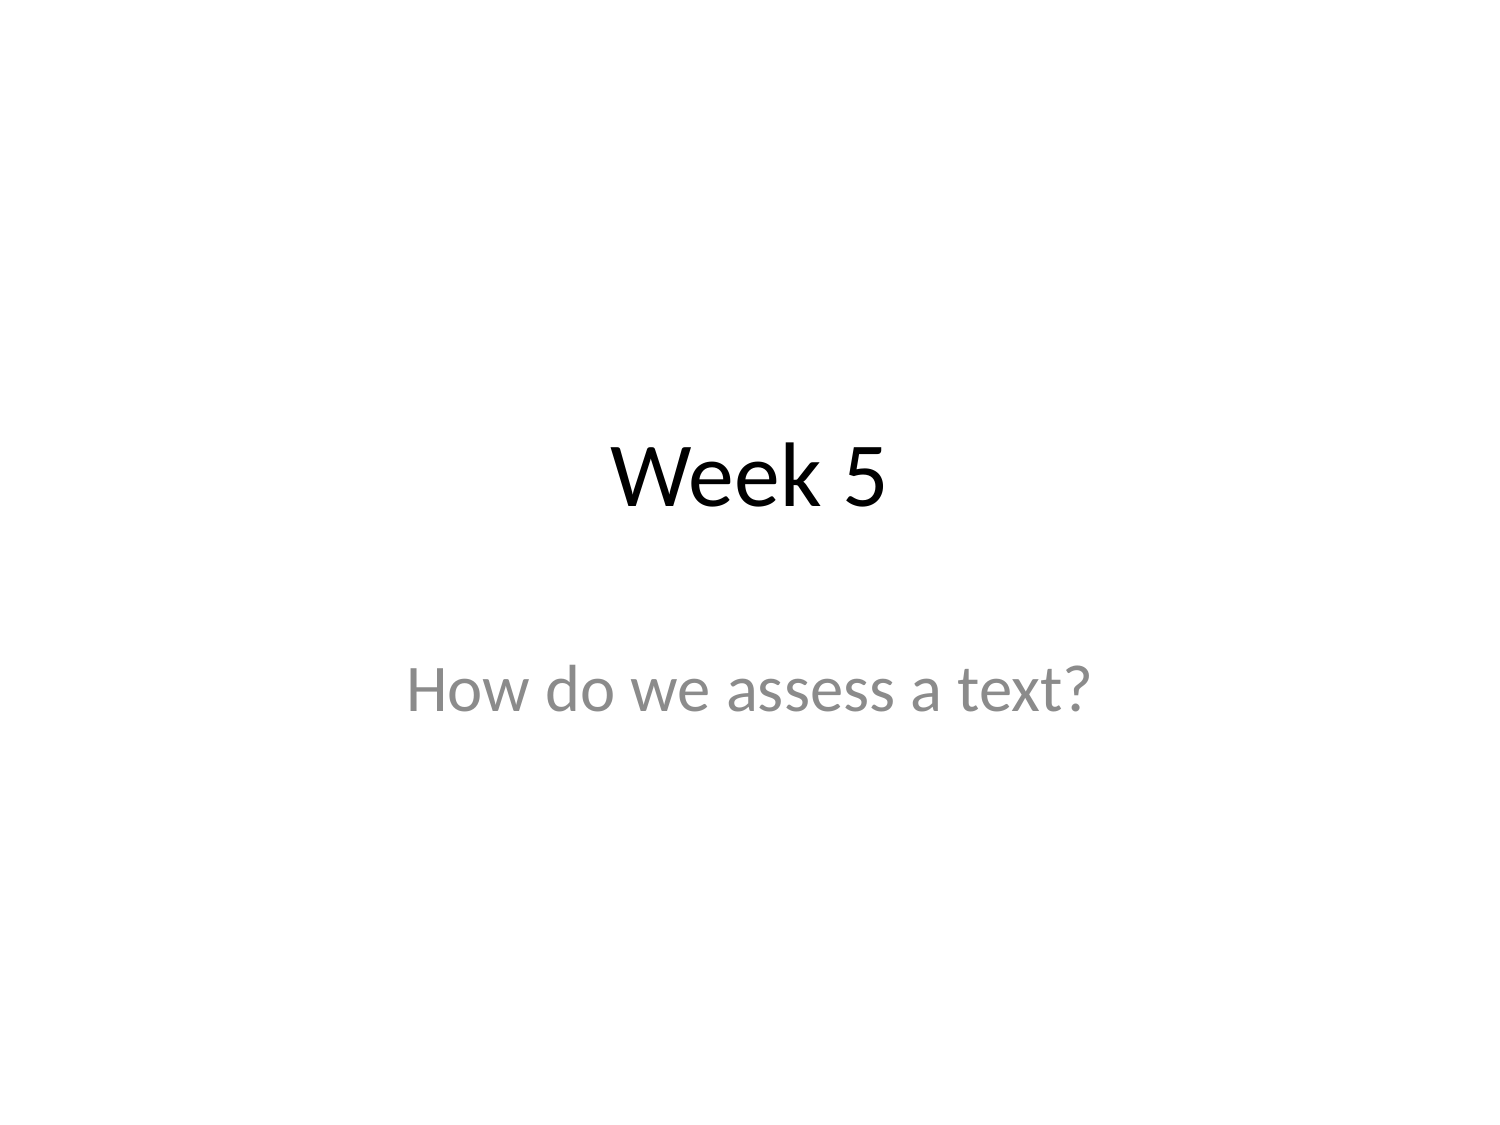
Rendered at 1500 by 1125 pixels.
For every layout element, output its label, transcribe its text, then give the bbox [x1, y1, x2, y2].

title Week 5 [112, 349, 1388, 591]
subtitle How do we assess a text? [225, 637, 1275, 925]
